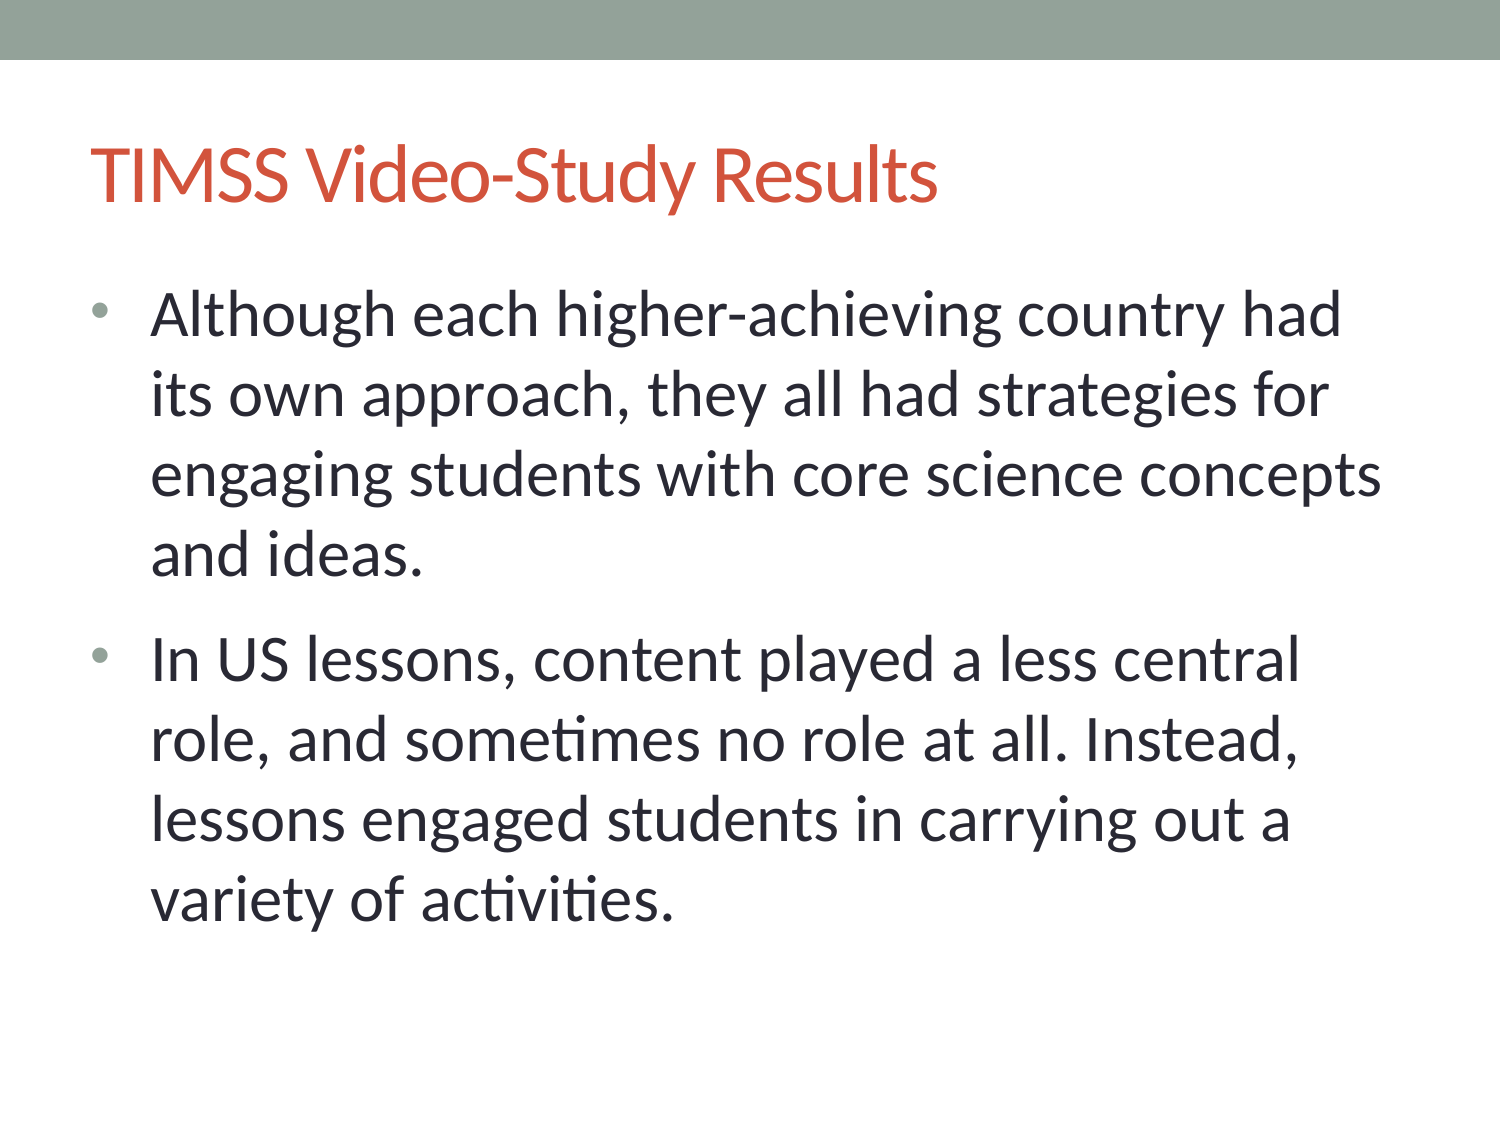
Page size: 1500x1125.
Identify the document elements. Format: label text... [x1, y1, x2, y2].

list Although each higher-achieving country had its own approach, they all had strategies for engaging students with core science concepts and ideas. In US lessons, content played a less central role, and sometimes no role at all. Instead, lessons engaged students in carrying out a variety of activities. [75, 262, 1425, 968]
title TIMSS Video-Study Results [75, 87, 1425, 250]
